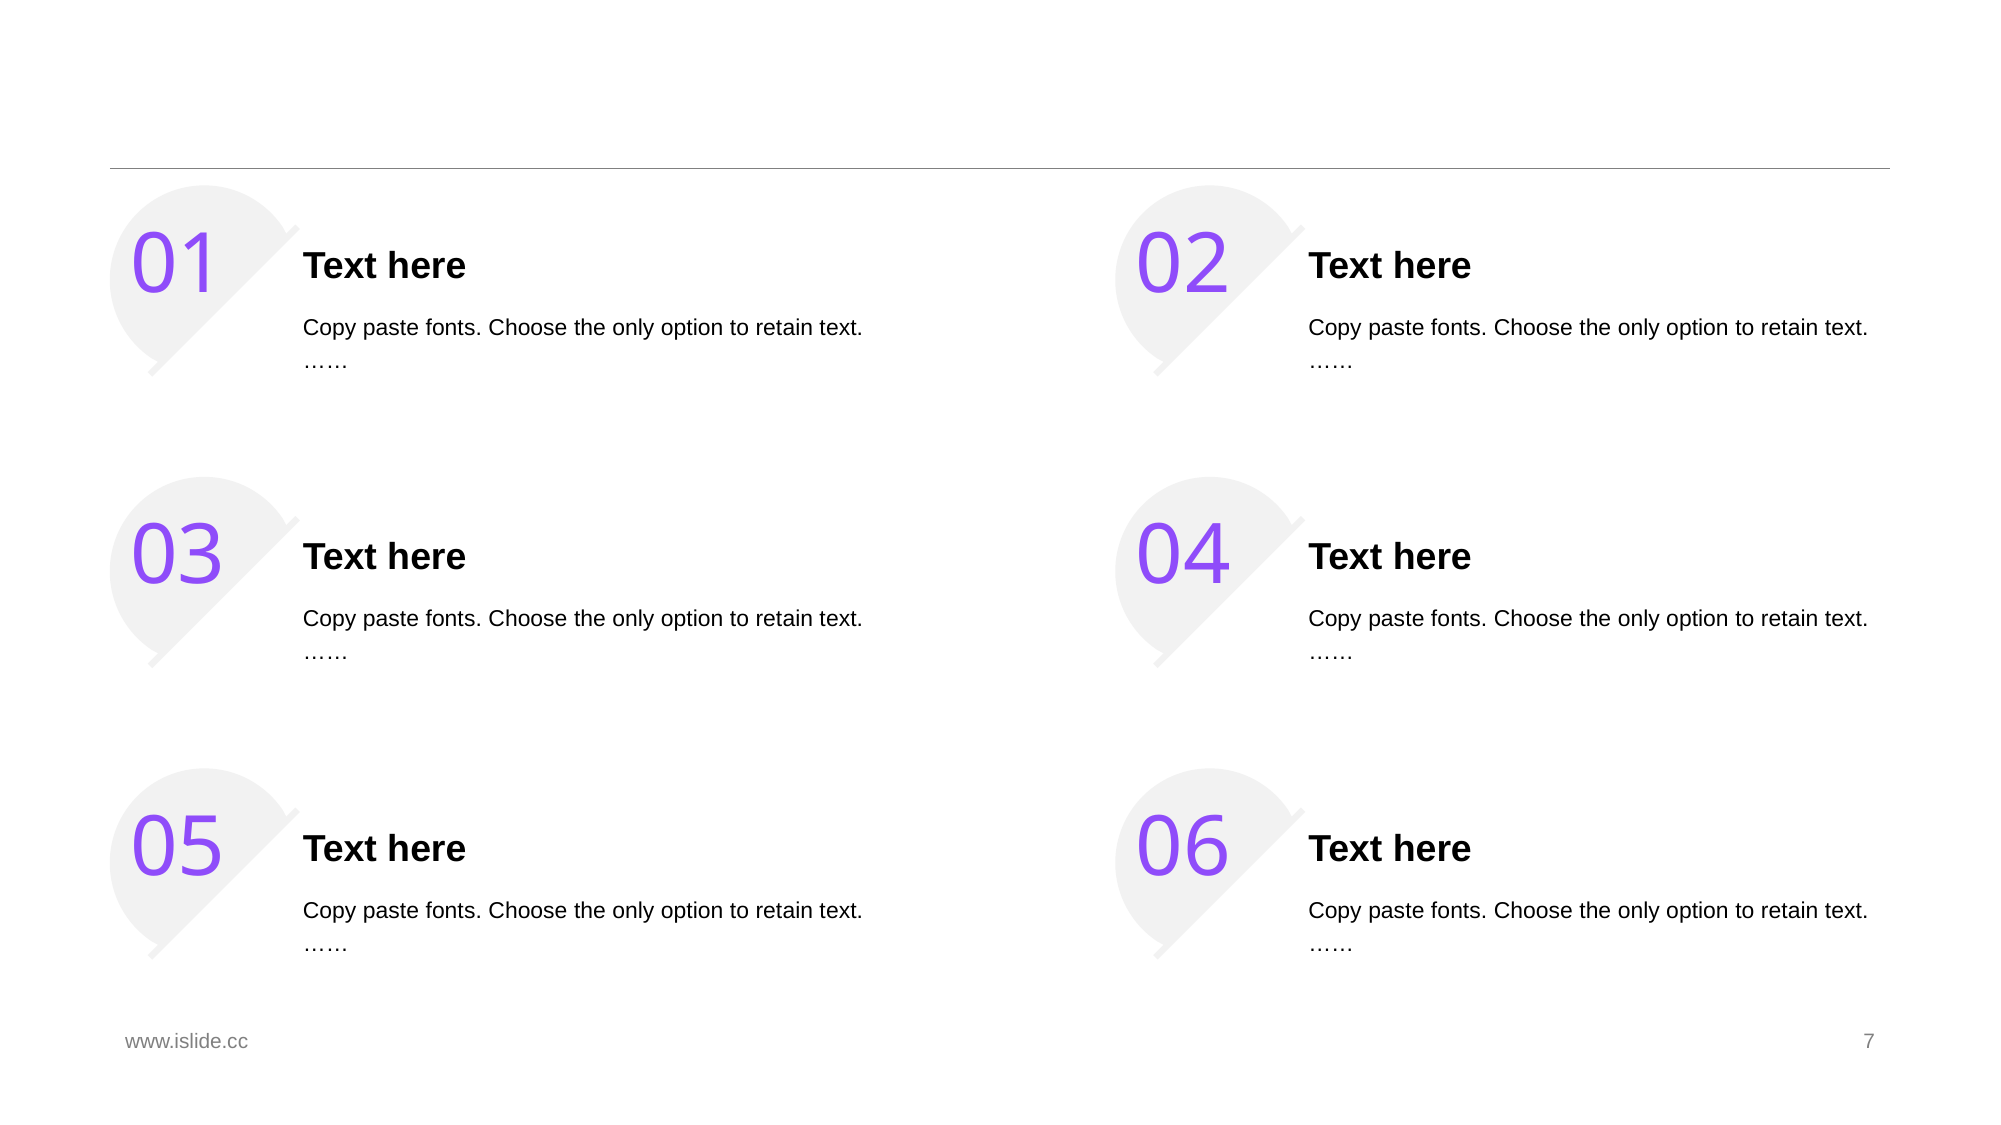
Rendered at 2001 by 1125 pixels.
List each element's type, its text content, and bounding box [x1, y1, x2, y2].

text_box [109, 185, 1890, 1008]
footer www.islide.cc [109, 1023, 790, 1058]
slide_number 7 [1412, 1023, 1890, 1058]
